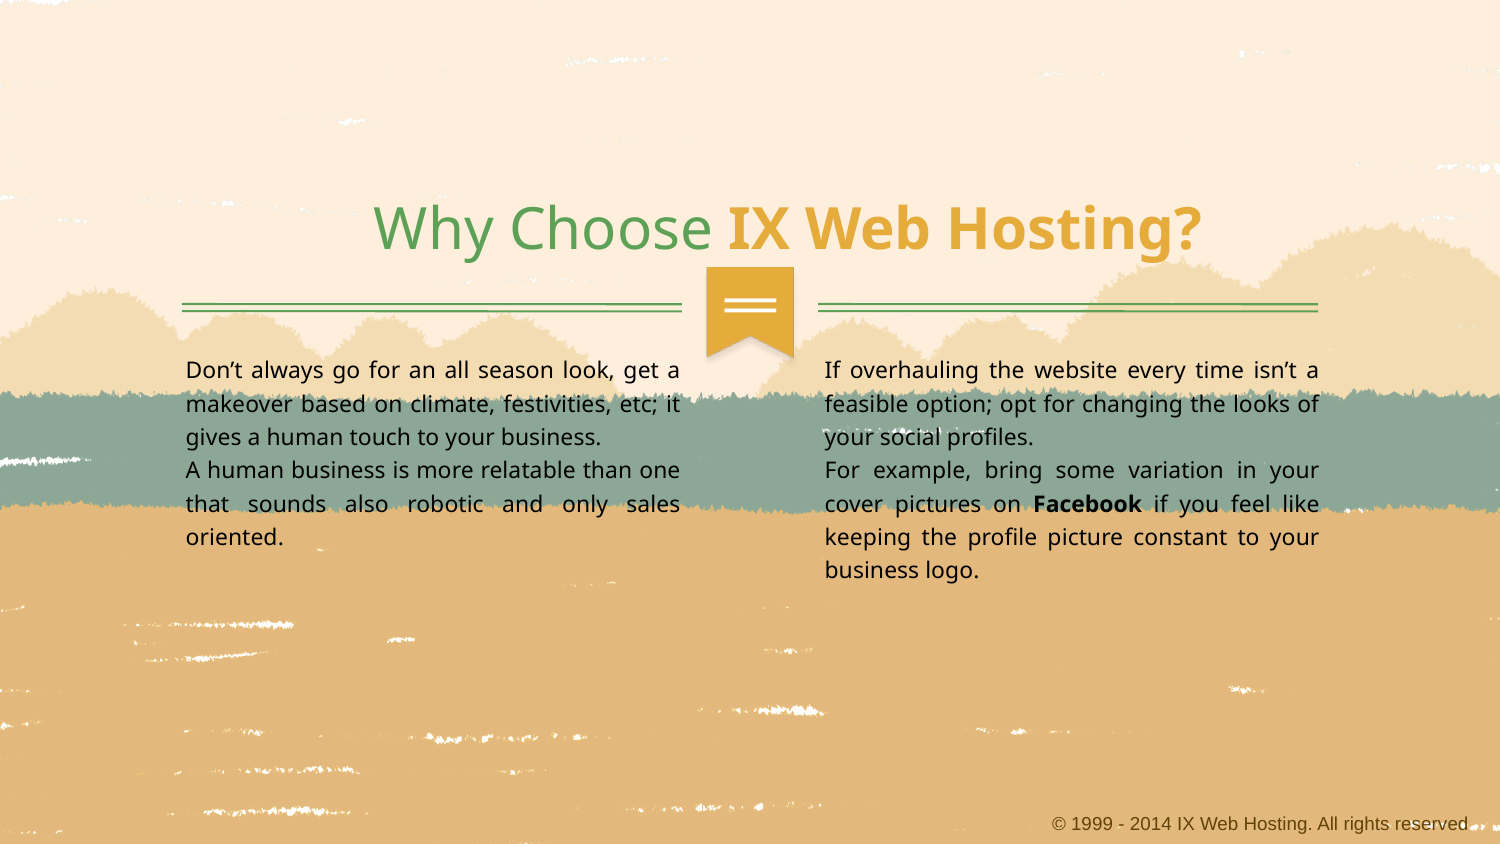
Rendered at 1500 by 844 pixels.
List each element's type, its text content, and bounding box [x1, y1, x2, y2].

text_box If overhauling the website every time isn’t a feasible option; opt for changing the looks of your social profiles. For example, bring some variation in your cover pictures on Facebook if you feel like keeping the profile picture constant to your business logo. [809, 342, 1335, 591]
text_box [181, 267, 1319, 369]
text_box © 1999 - 2014 IX Web Hosting. All rights reserved [1037, 804, 1500, 842]
picture [0, 0, 1500, 844]
text_box Don’t always go for an all season look, get a makeover based on climate, festivities, etc; it gives a human touch to your business. A human business is more relatable than one that sounds also robotic and only sales oriented. [170, 342, 696, 558]
text_box Why Choose IX Web Hosting? [359, 184, 1313, 266]
